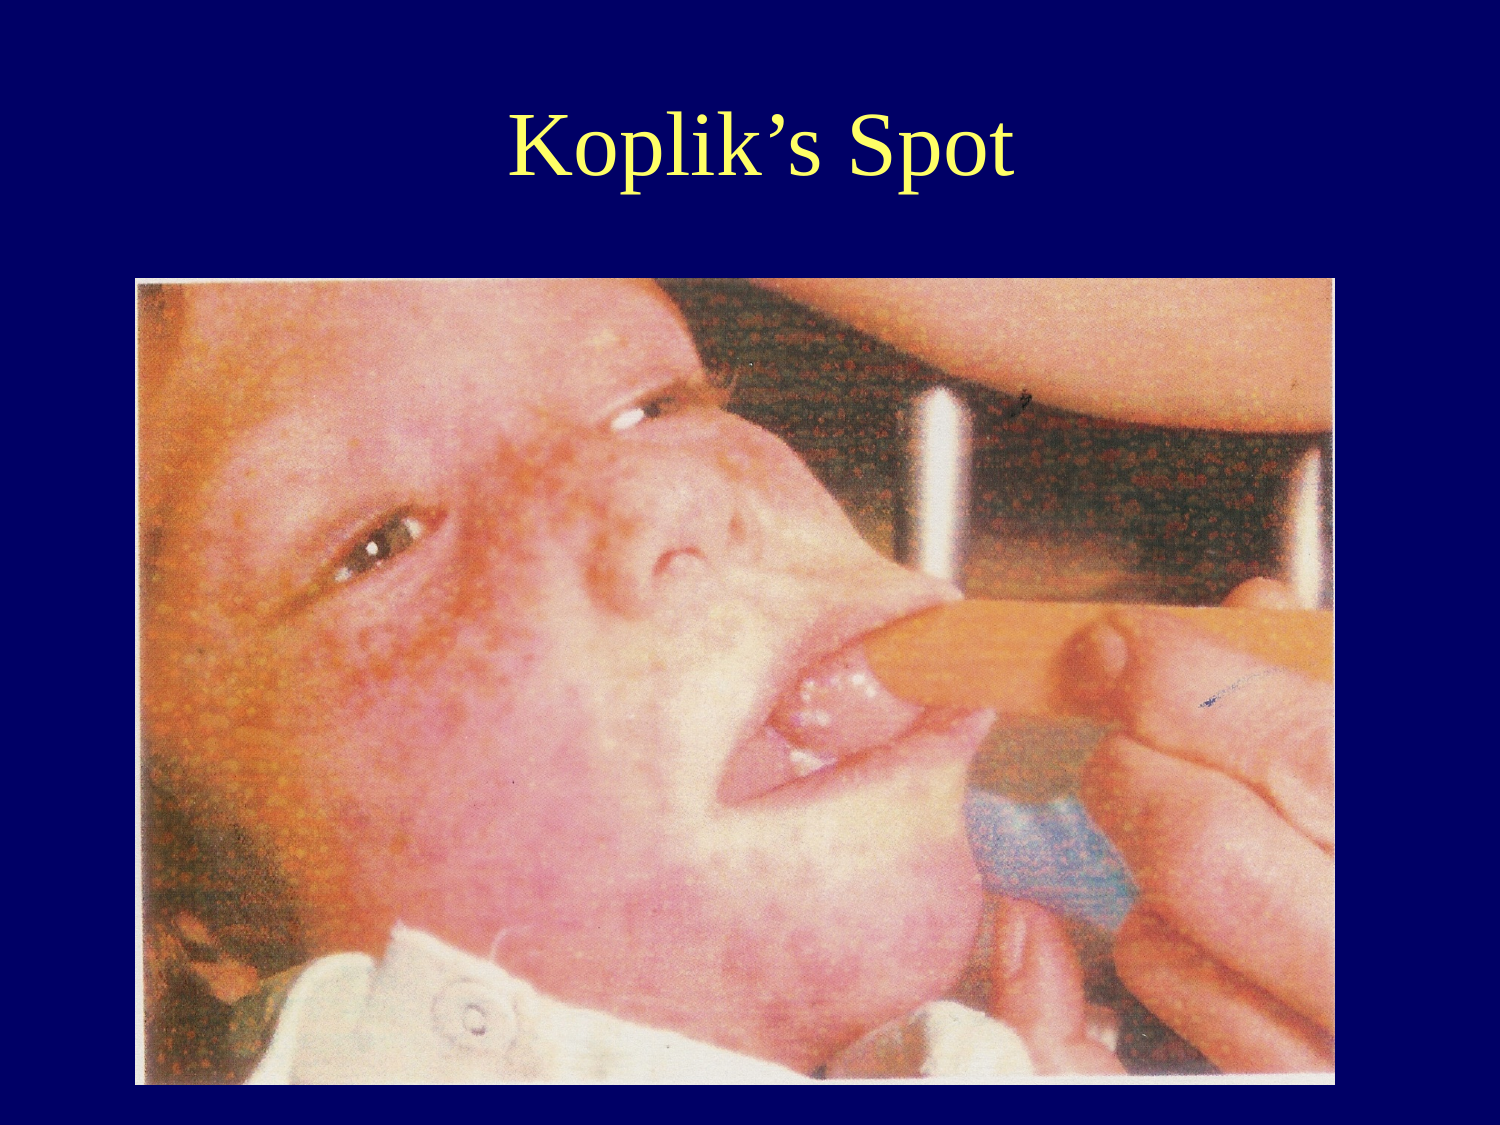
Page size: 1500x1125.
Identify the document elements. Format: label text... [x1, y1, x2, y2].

title Koplik’s Spot [74, 44, 1426, 233]
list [135, 278, 1335, 1085]
